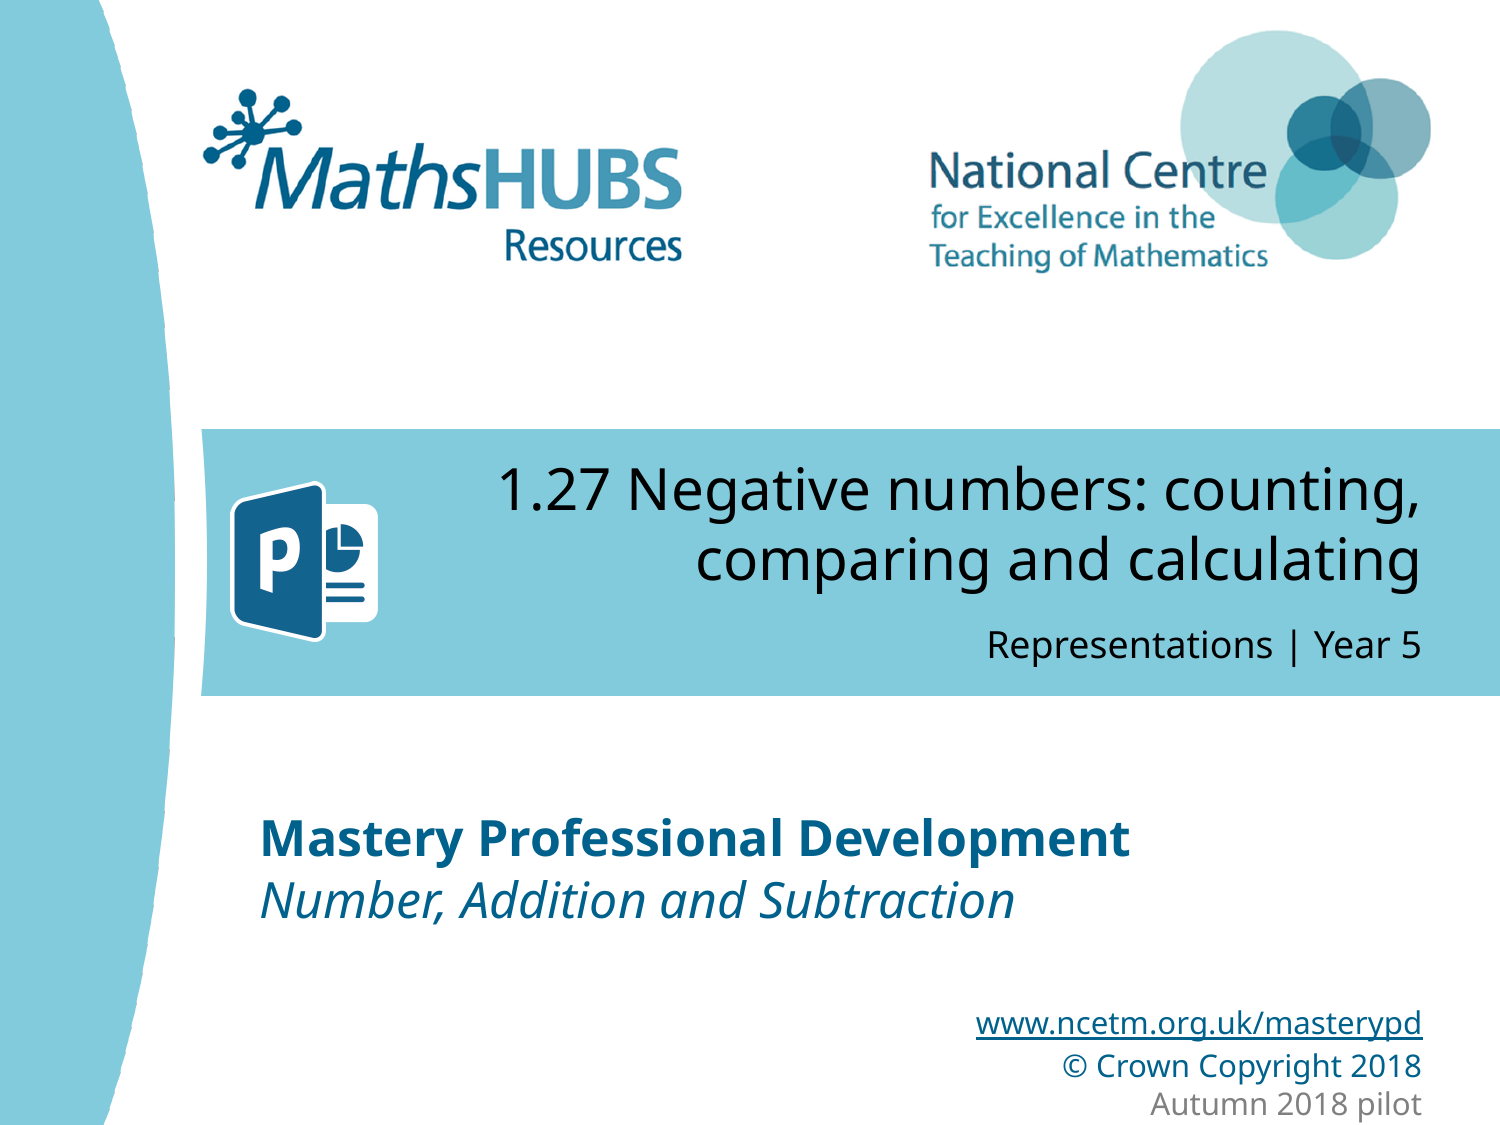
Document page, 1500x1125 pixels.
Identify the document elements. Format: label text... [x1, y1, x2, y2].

title 1.27 Negative numbers: counting, comparing and calculating [407, 459, 1438, 585]
subtitle Representations | Year 5 [407, 614, 1438, 673]
picture [200, 85, 688, 274]
picture [927, 29, 1431, 274]
picture [178, 429, 1500, 696]
picture [0, 0, 175, 1125]
list Number, Addition and Subtraction [244, 860, 1161, 945]
